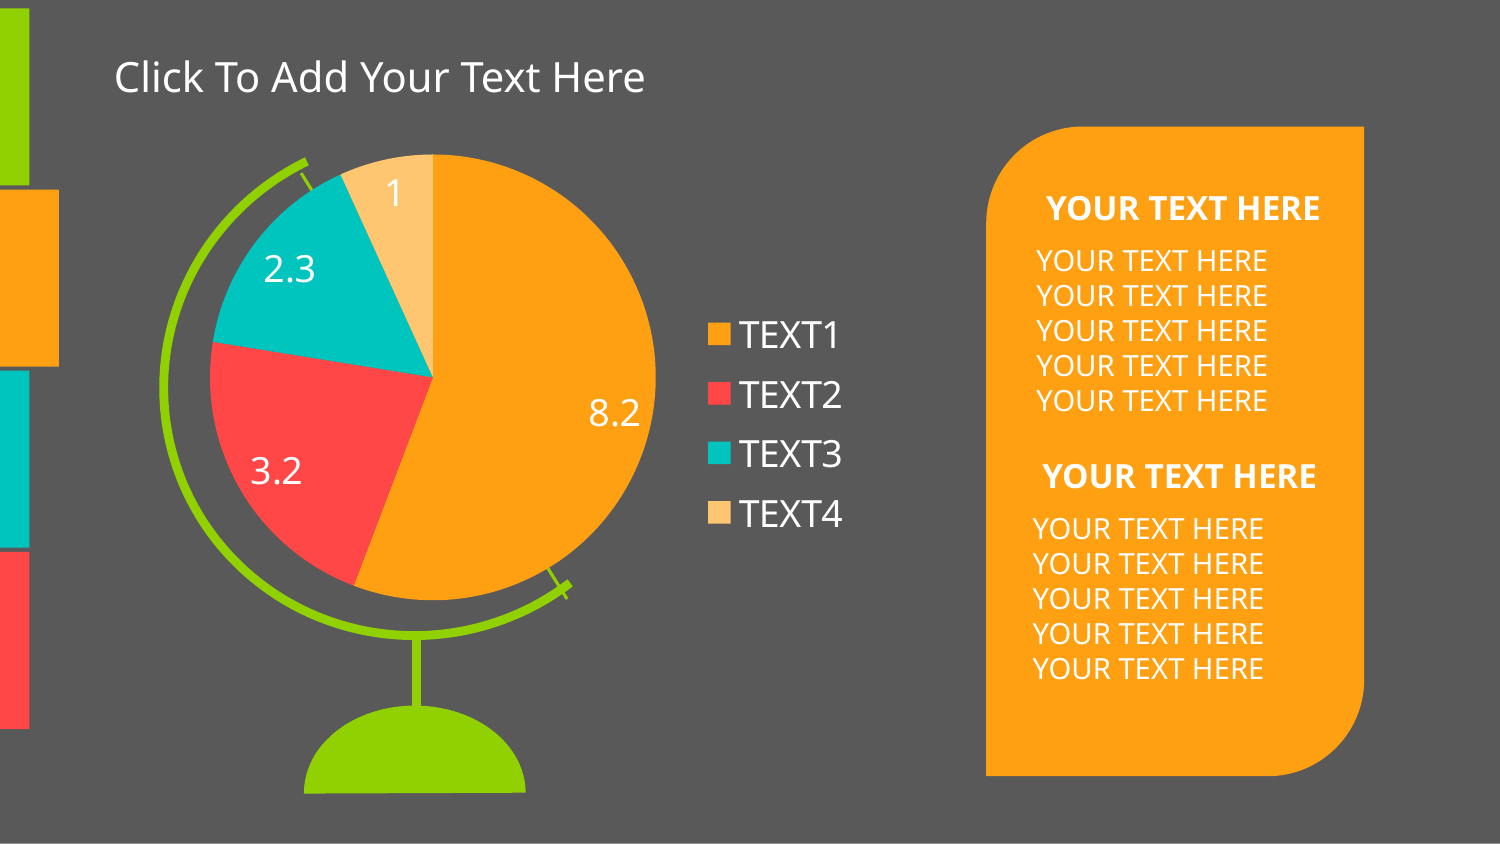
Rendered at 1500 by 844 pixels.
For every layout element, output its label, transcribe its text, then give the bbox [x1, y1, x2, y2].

text_box Click To Add Your Text Here [99, 43, 662, 88]
text_box [301, 765, 528, 796]
text_box [0, 369, 32, 550]
text_box YOUR TEXT HERE YOUR TEXT HERE YOUR TEXT HERE YOUR TEXT HERE YOUR TEXT HERE [1094, 234, 1339, 425]
text_box YOUR TEXT HERE [1094, 180, 1337, 234]
chart [88, 89, 1089, 757]
text_box [0, 550, 32, 731]
text_box [984, 124, 1367, 779]
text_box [1017, 447, 1343, 684]
text_box [0, 6, 32, 187]
text_box [0, 187, 61, 369]
